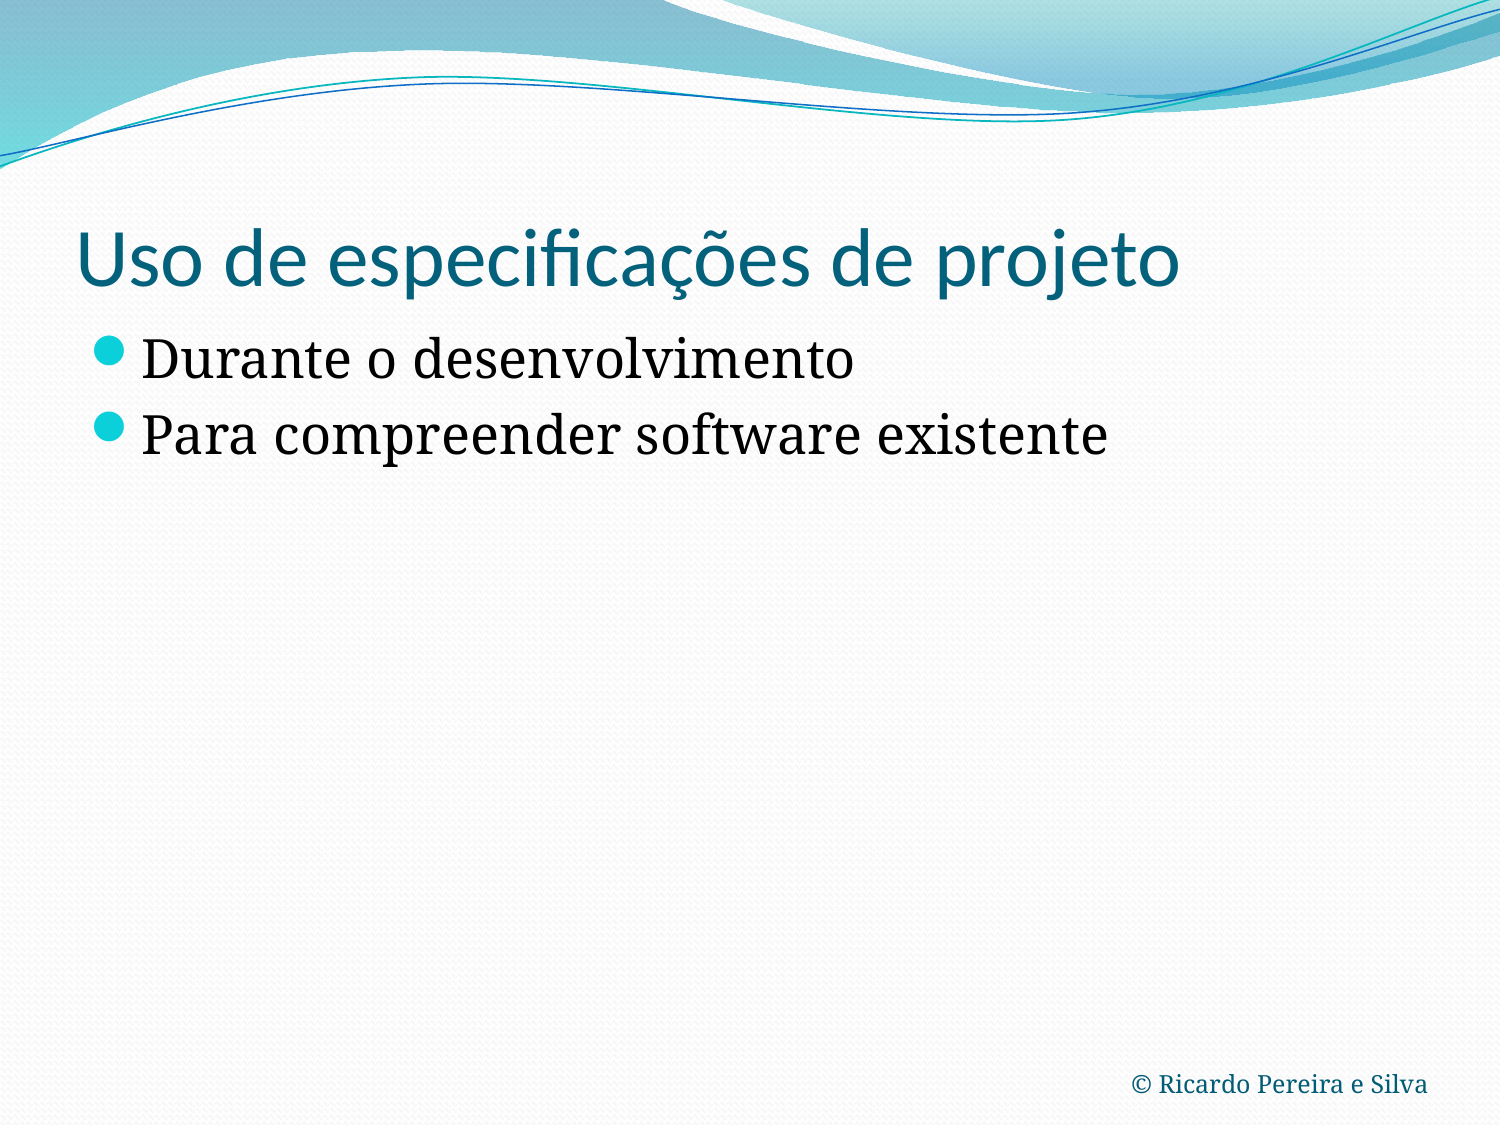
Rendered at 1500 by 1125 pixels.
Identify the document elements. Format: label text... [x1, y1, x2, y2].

footer © Ricardo Pereira e Silva [1101, 1042, 1429, 1103]
list Durante o desenvolvimento Para compreender software existente [75, 317, 1425, 1038]
title Uso de especificações de projeto [75, 115, 1425, 303]
